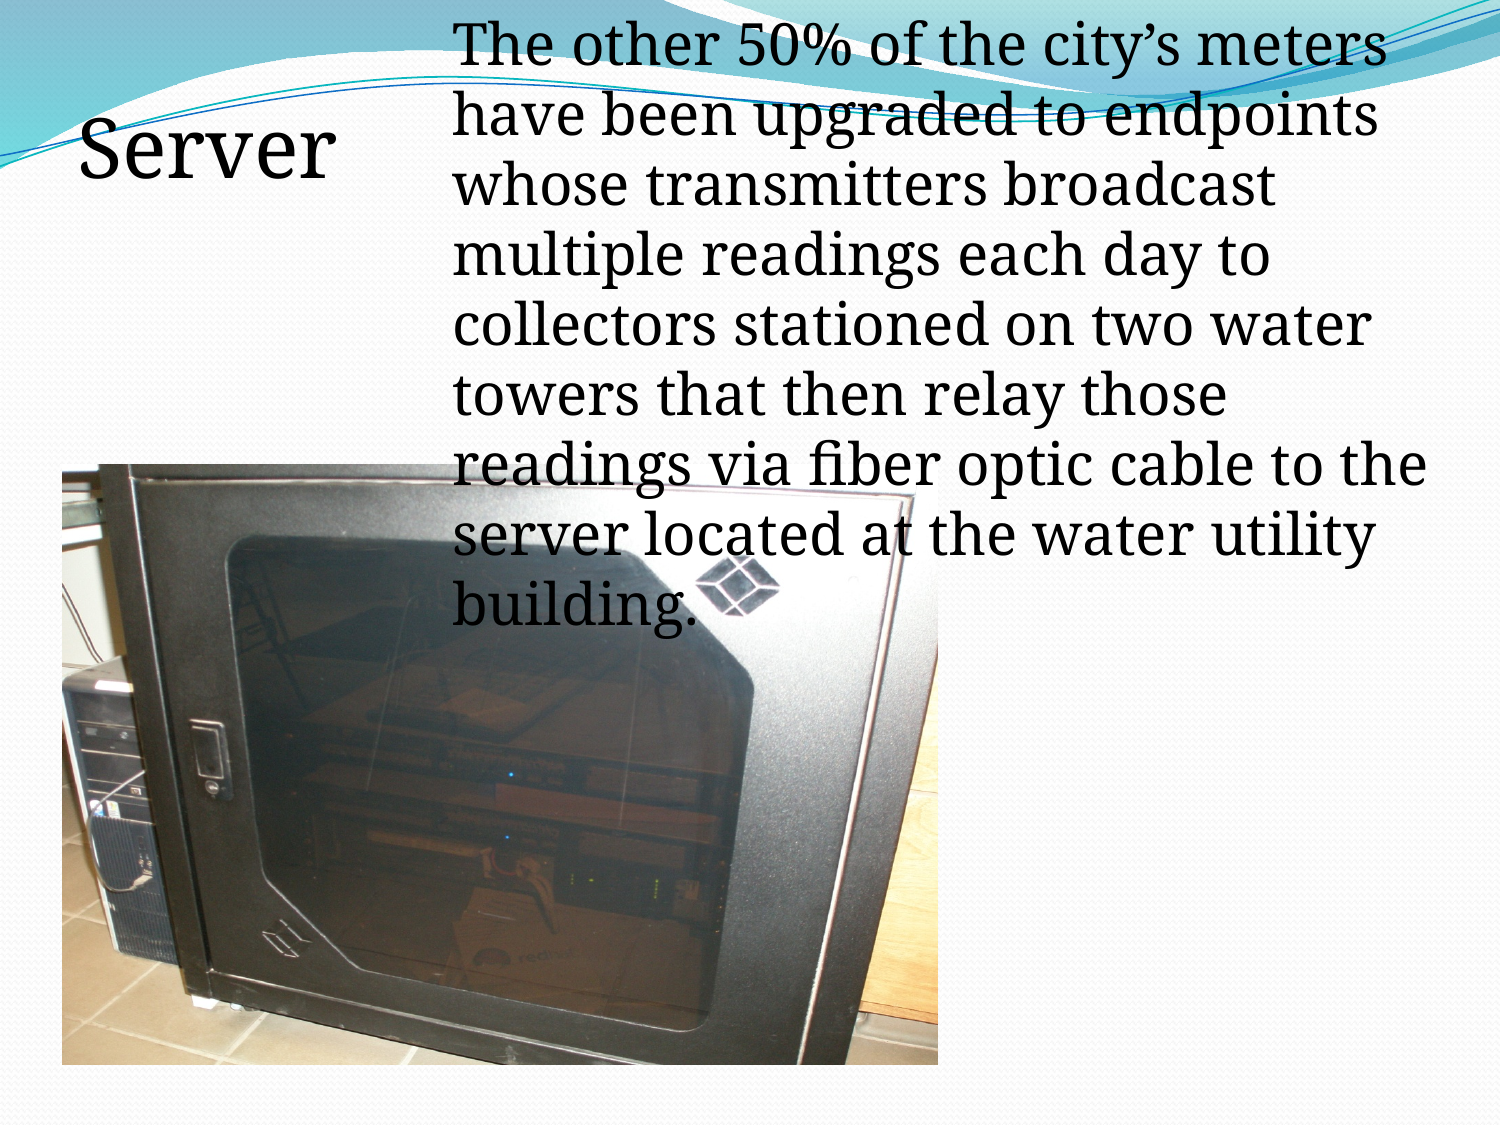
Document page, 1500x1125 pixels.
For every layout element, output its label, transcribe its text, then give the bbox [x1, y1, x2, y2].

picture [62, 464, 938, 1066]
text_box The other 50% of the city’s meters have been upgraded to endpoints whose transmitters broadcast multiple readings each day to collectors stationed on two water towers that then relay those readings via fiber optic cable to the server located at the water utility building. [437, 0, 1500, 645]
text_box Server [62, 87, 437, 203]
